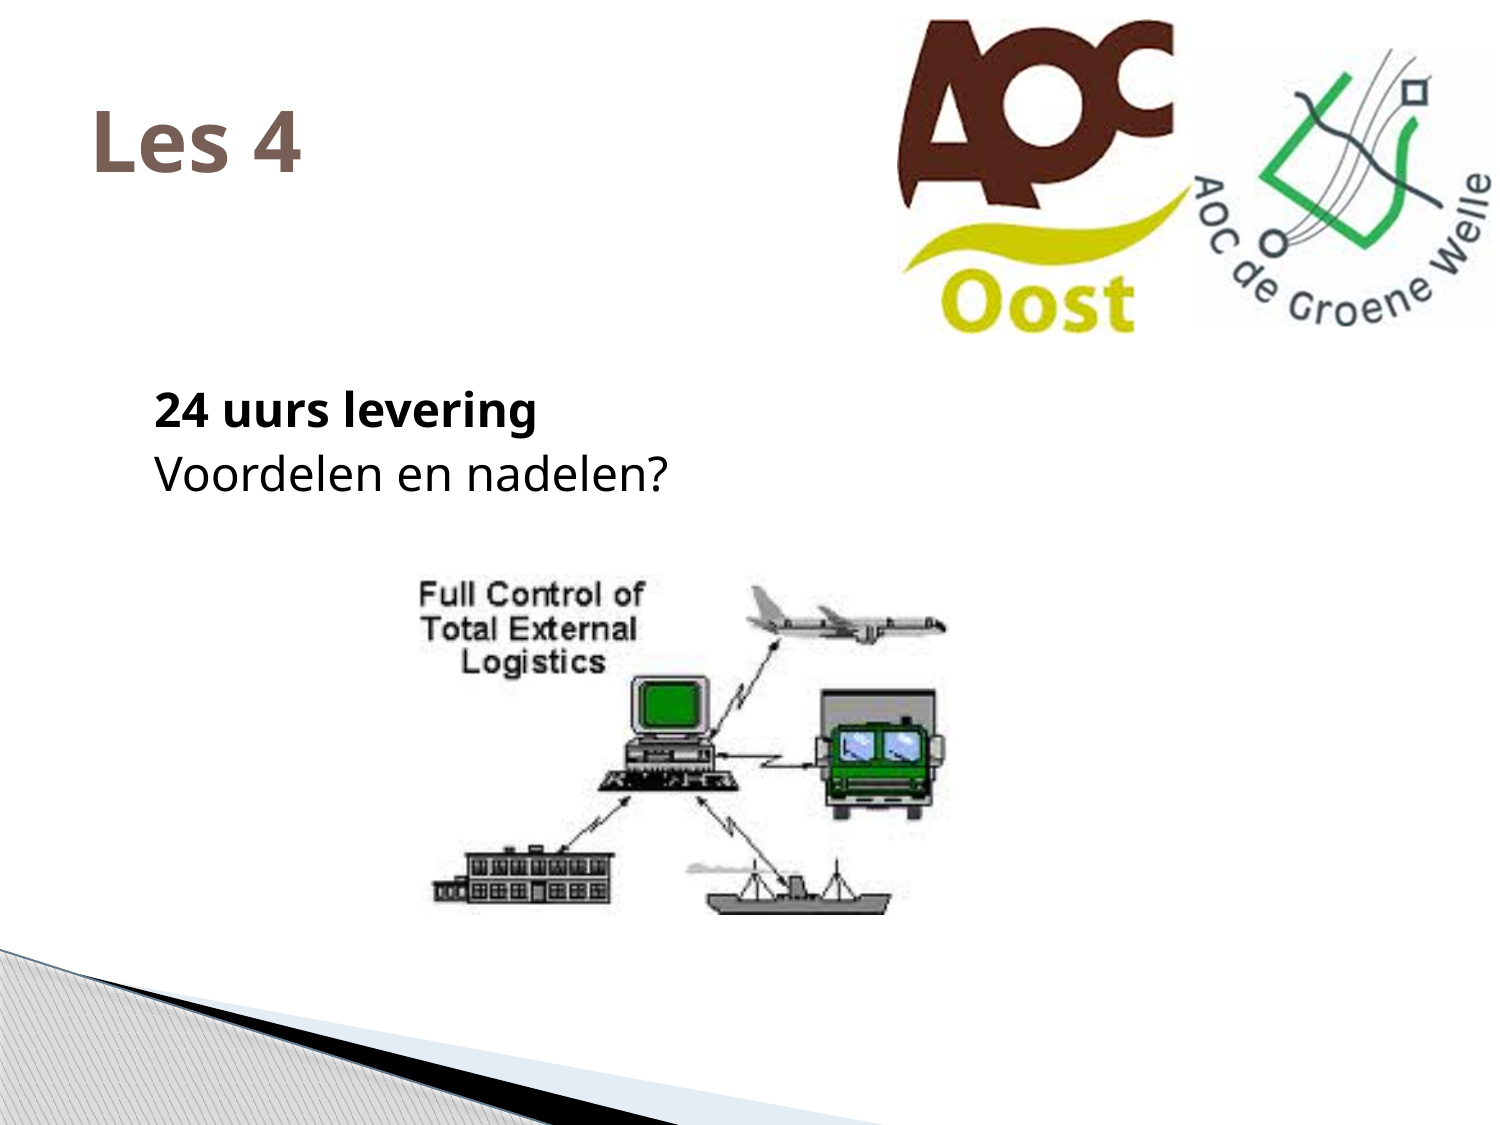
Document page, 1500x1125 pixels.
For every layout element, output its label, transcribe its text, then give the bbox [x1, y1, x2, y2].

list 24 uurs levering Voordelen en nadelen? [75, 243, 1425, 986]
picture [897, 18, 1500, 357]
picture [418, 573, 949, 915]
title Les 4 [75, 45, 891, 233]
